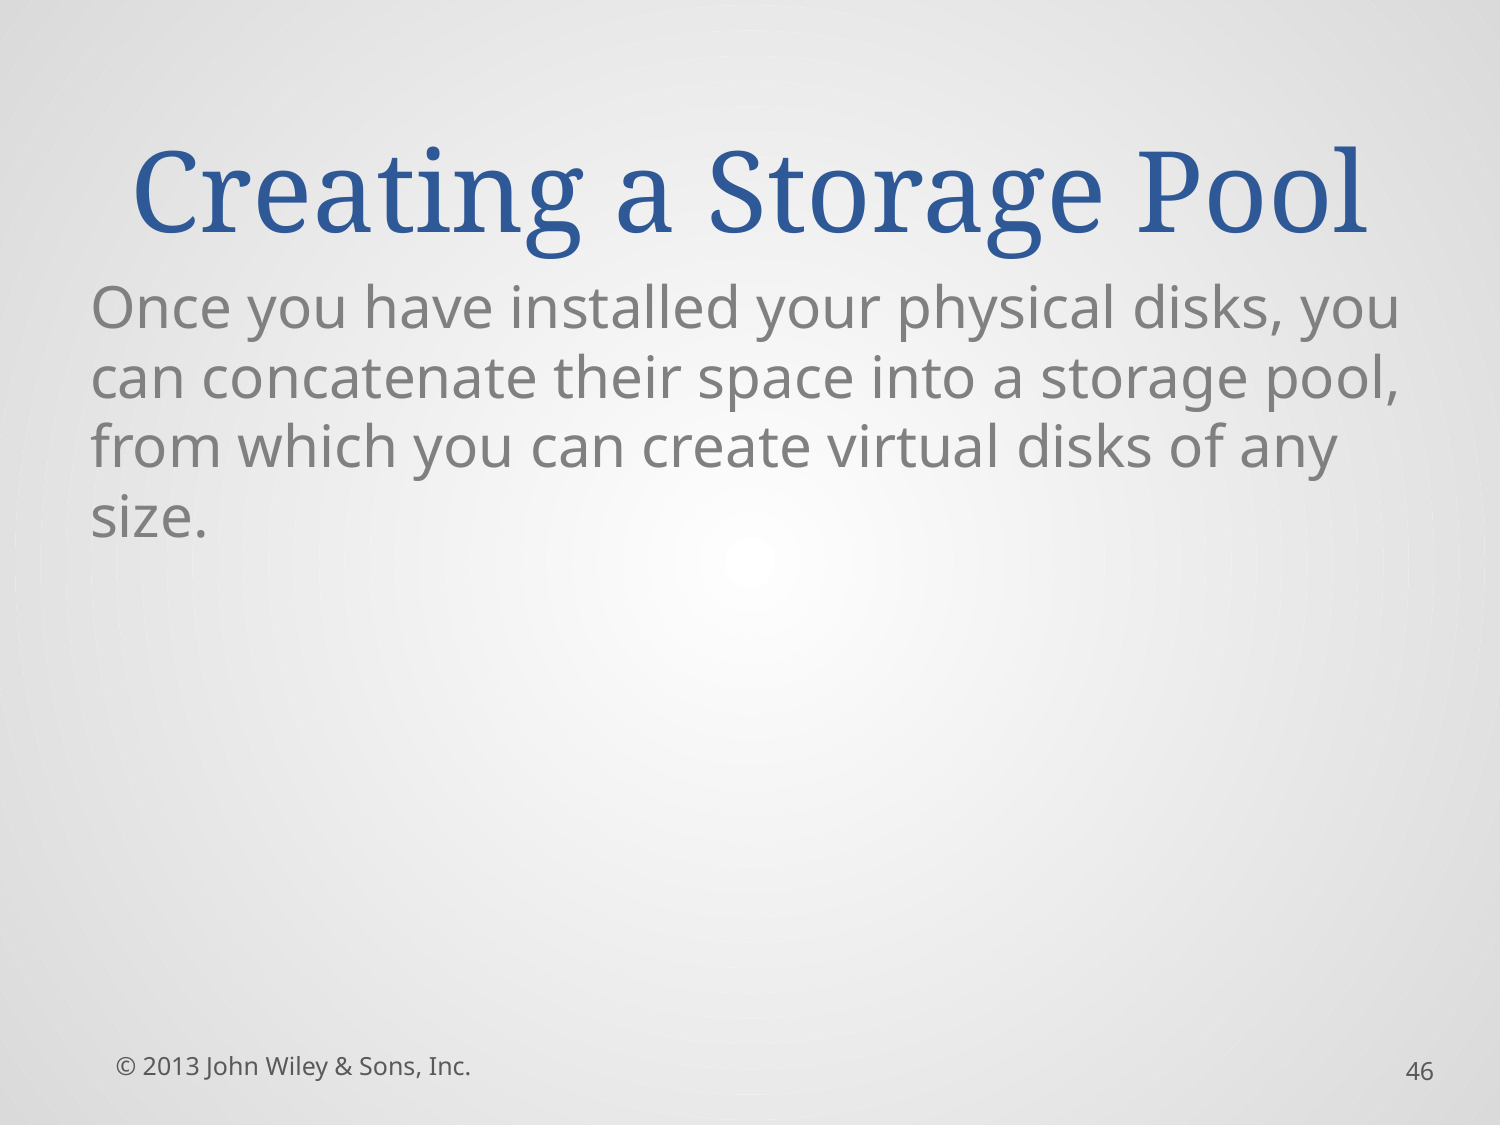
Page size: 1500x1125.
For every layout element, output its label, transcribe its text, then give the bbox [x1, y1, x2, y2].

slide_number 46 [1401, 1042, 1494, 1103]
footer © 2013 John Wiley & Sons, Inc. [108, 1037, 576, 1098]
list Once you have installed your physical disks, you can concatenate their space into a storage pool, from which you can create virtual disks of any size. [75, 262, 1425, 1005]
title Creating a Storage Pool [75, 0, 1425, 262]
